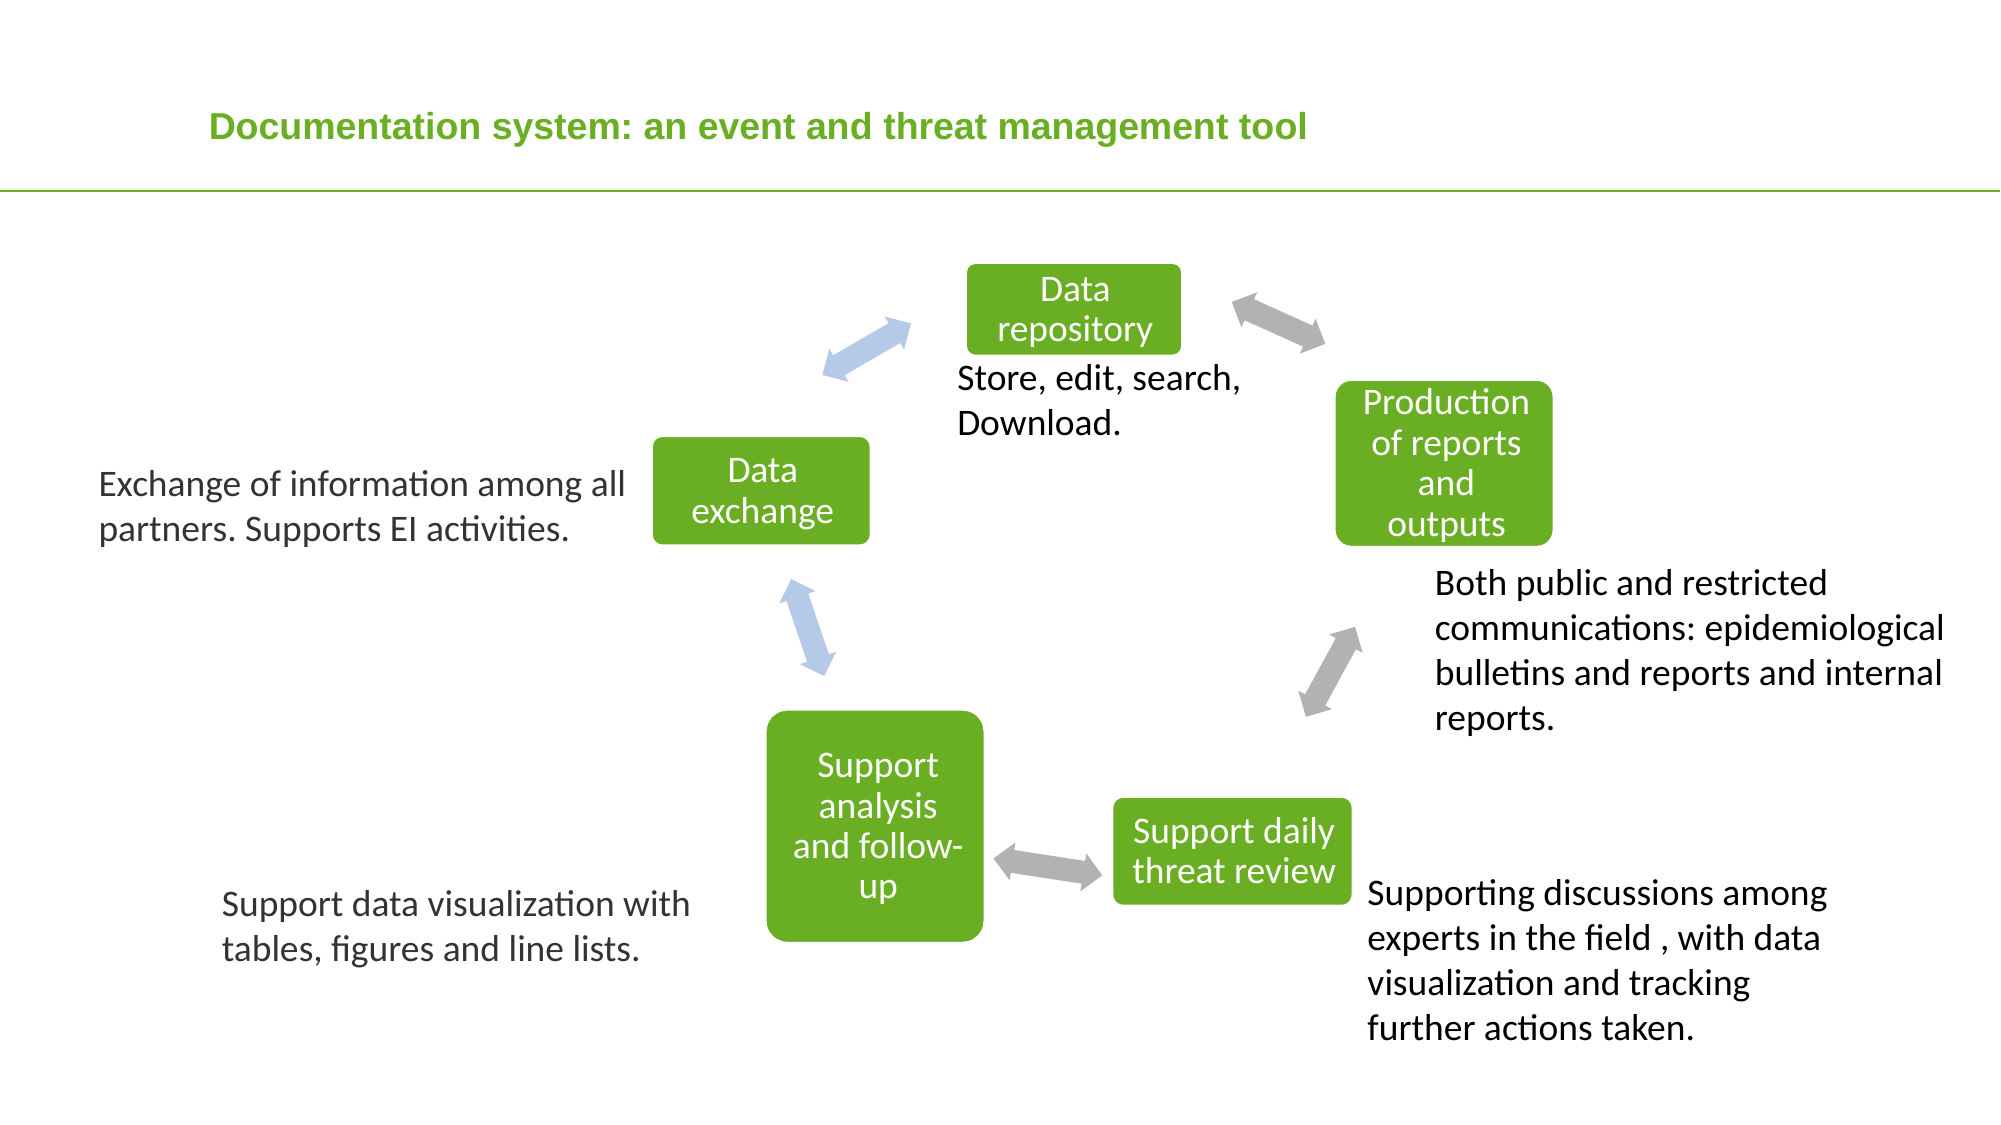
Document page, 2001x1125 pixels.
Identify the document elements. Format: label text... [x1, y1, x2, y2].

text_box Supporting discussions among experts in the field , with data visualization and tracking further actions taken. [1352, 860, 1874, 1055]
text_box Both public and restricted communications: epidemiological bulletins and reports and internal reports. [1554, 550, 1967, 746]
text_box Support data visualization with tables, figures and line lists. [207, 871, 777, 977]
text_box Documentation system: an event and threat management tool [194, 94, 1554, 155]
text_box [553, 254, 1554, 921]
text_box Exchange of information among all partners. Supports EI activities. [83, 451, 553, 557]
